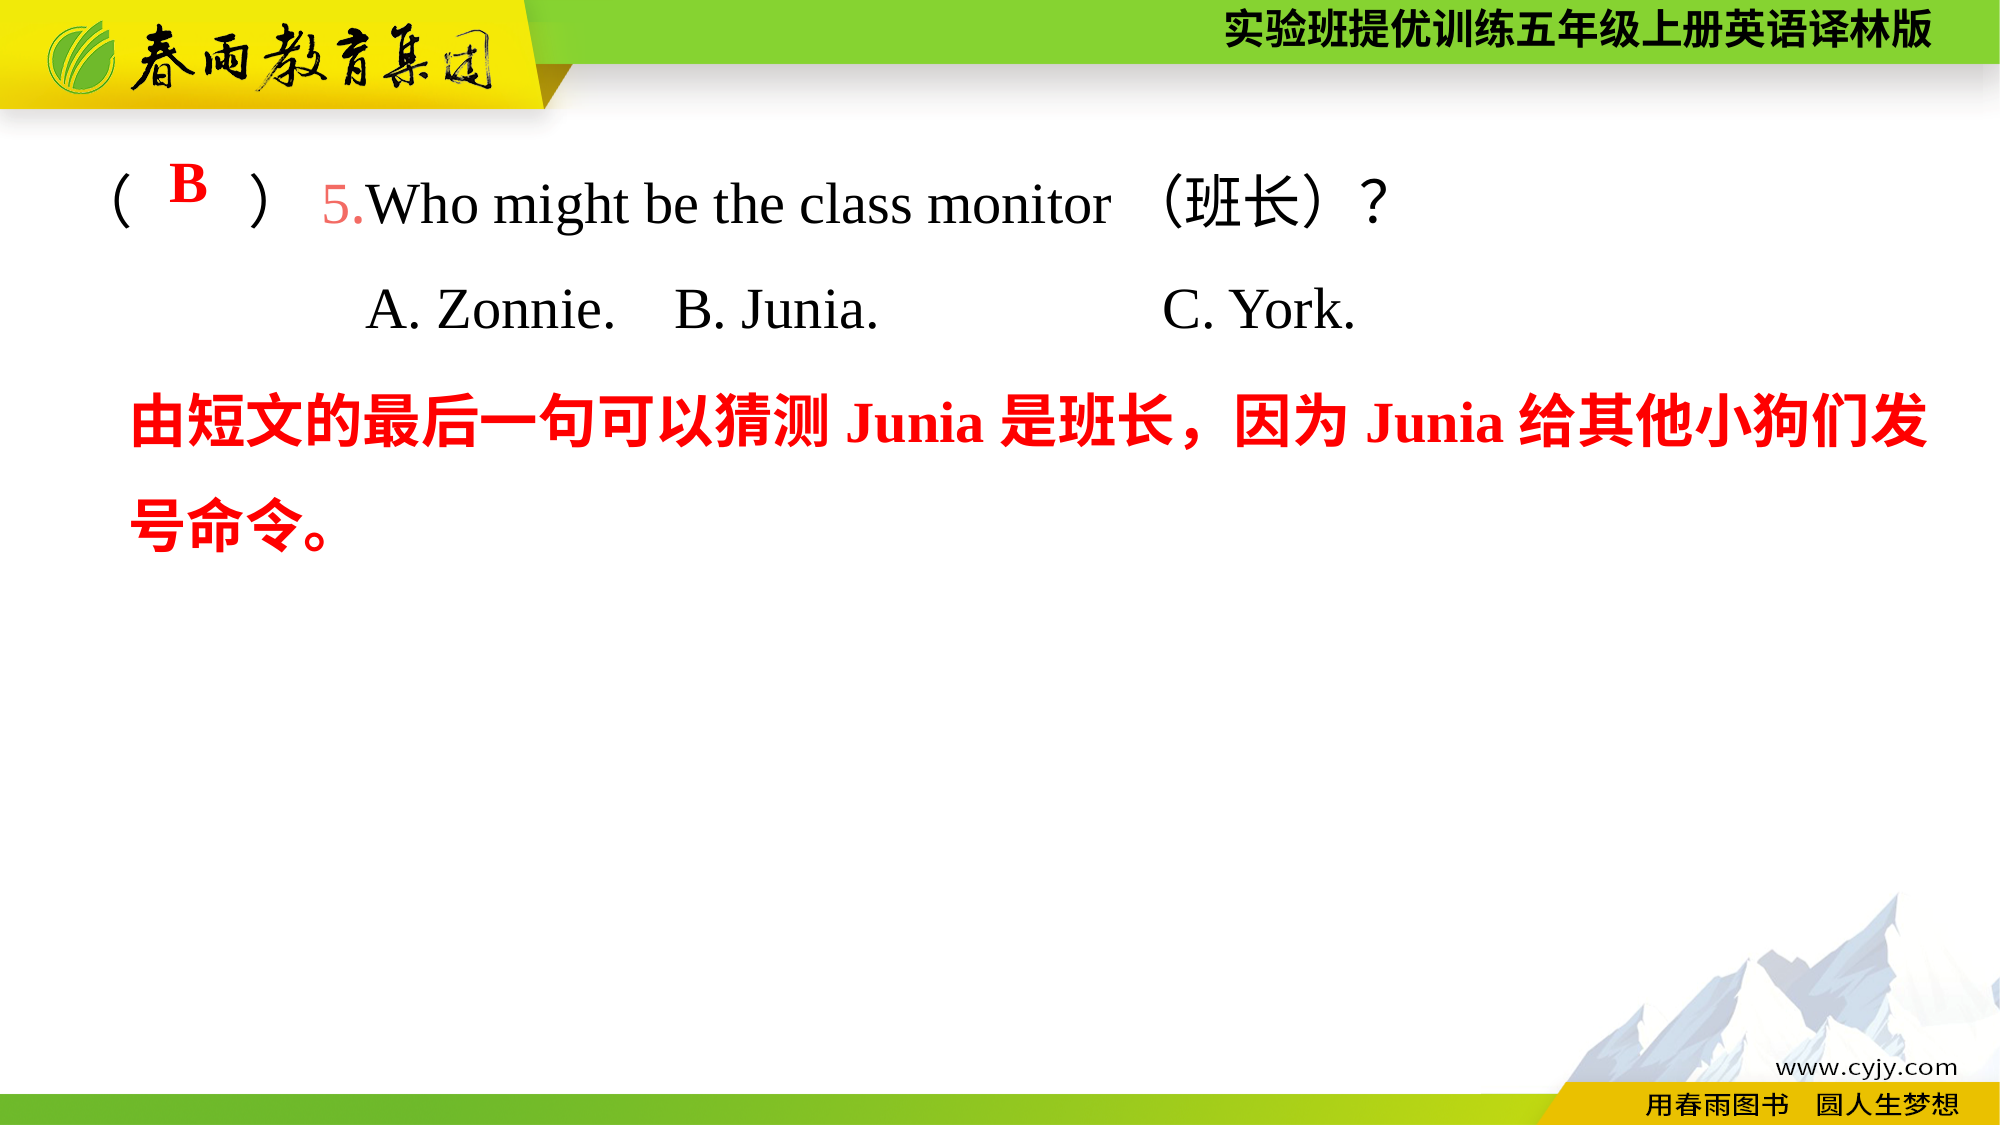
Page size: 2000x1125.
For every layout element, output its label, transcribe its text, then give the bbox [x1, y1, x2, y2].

list （ ）5.Who might be the class monitor（班长）？ A. Zonnie. B. Junia. C. York. [59, 122, 1944, 337]
picture [0, 0, 2000, 1125]
text_box B [154, 137, 224, 222]
text_box 由短文的最后一句可以猜测Junia是班长，因为Junia给其他小狗们发号命令。 [113, 342, 1944, 567]
